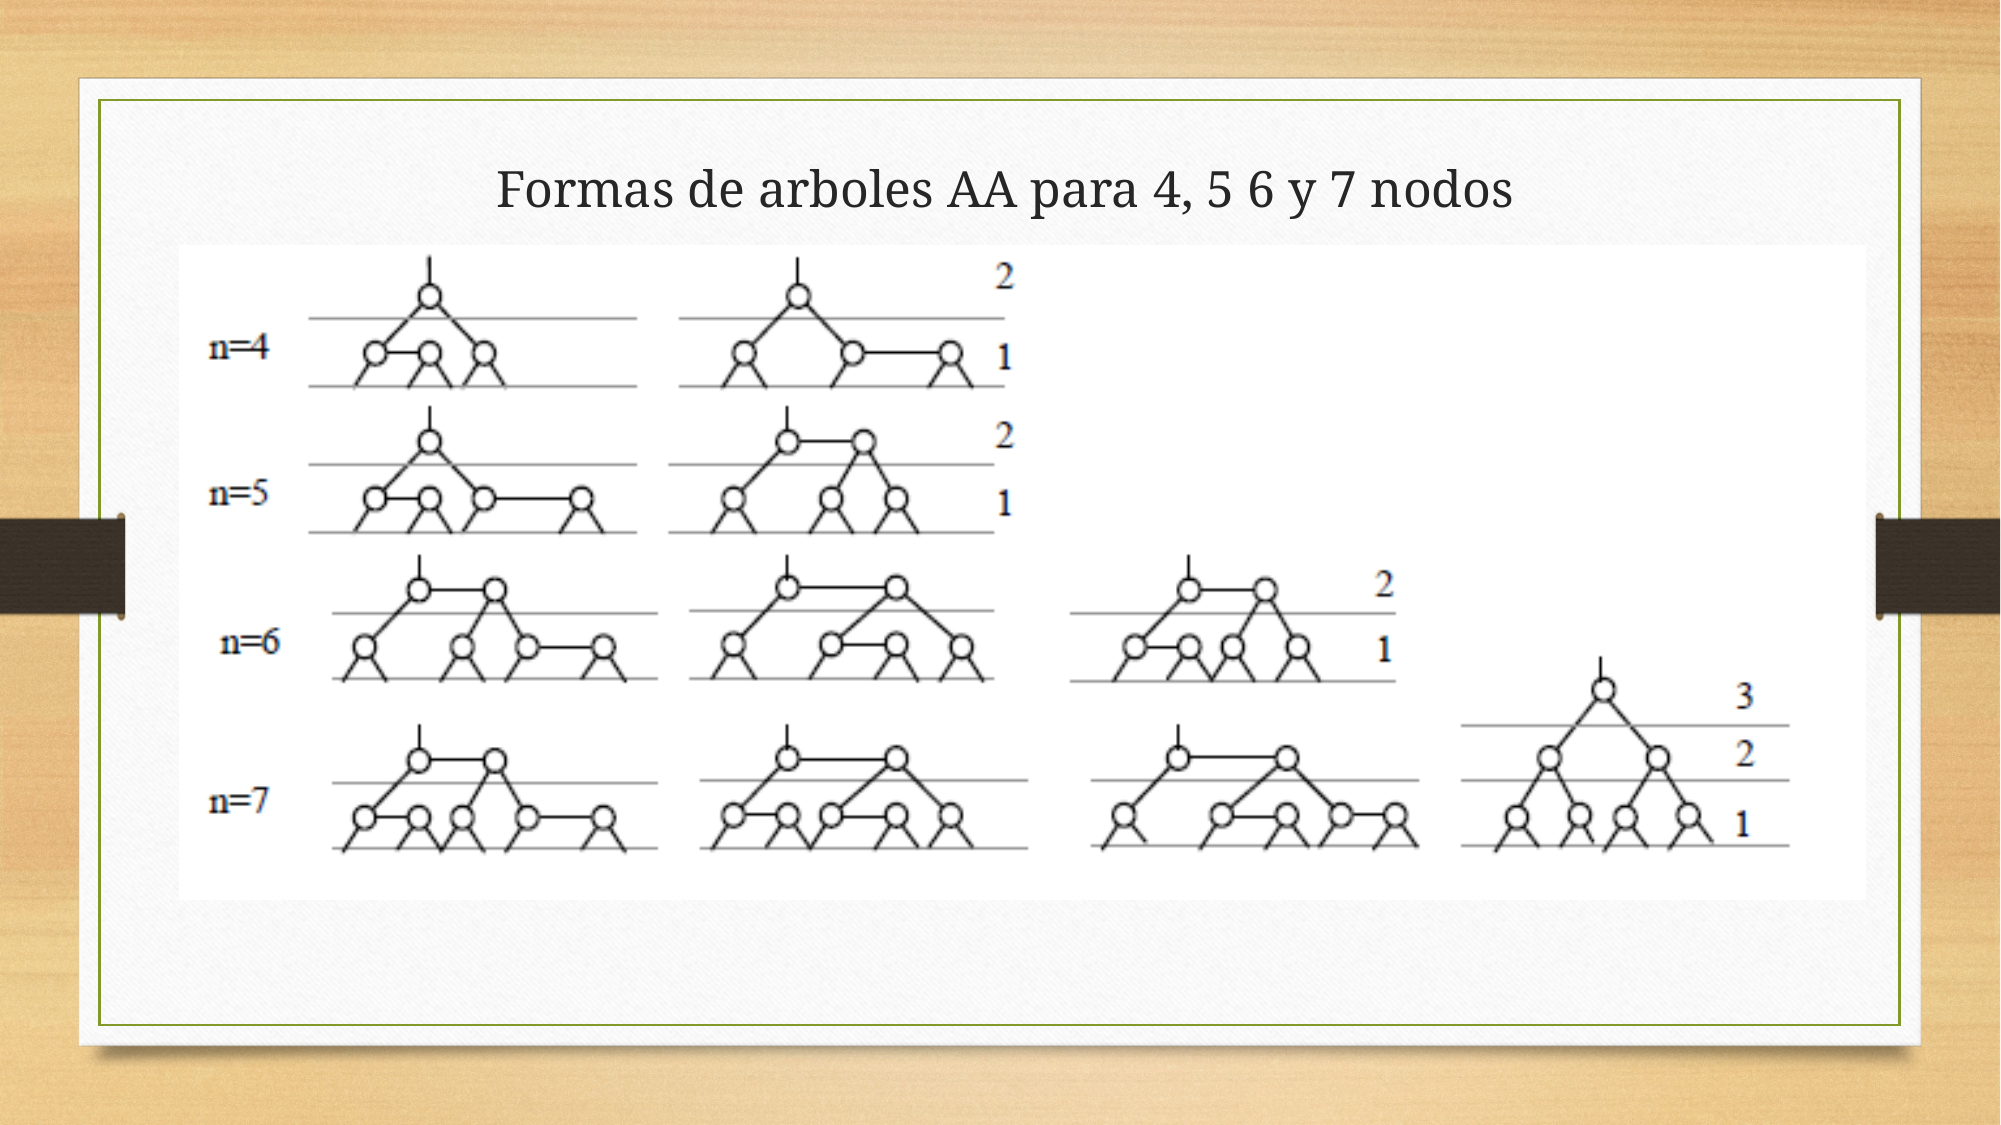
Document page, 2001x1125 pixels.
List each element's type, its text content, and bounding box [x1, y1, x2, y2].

text_box Formas de arboles AA para 4, 5 6 y 7 nodos [244, 149, 1767, 225]
picture [0, 0, 2001, 1125]
